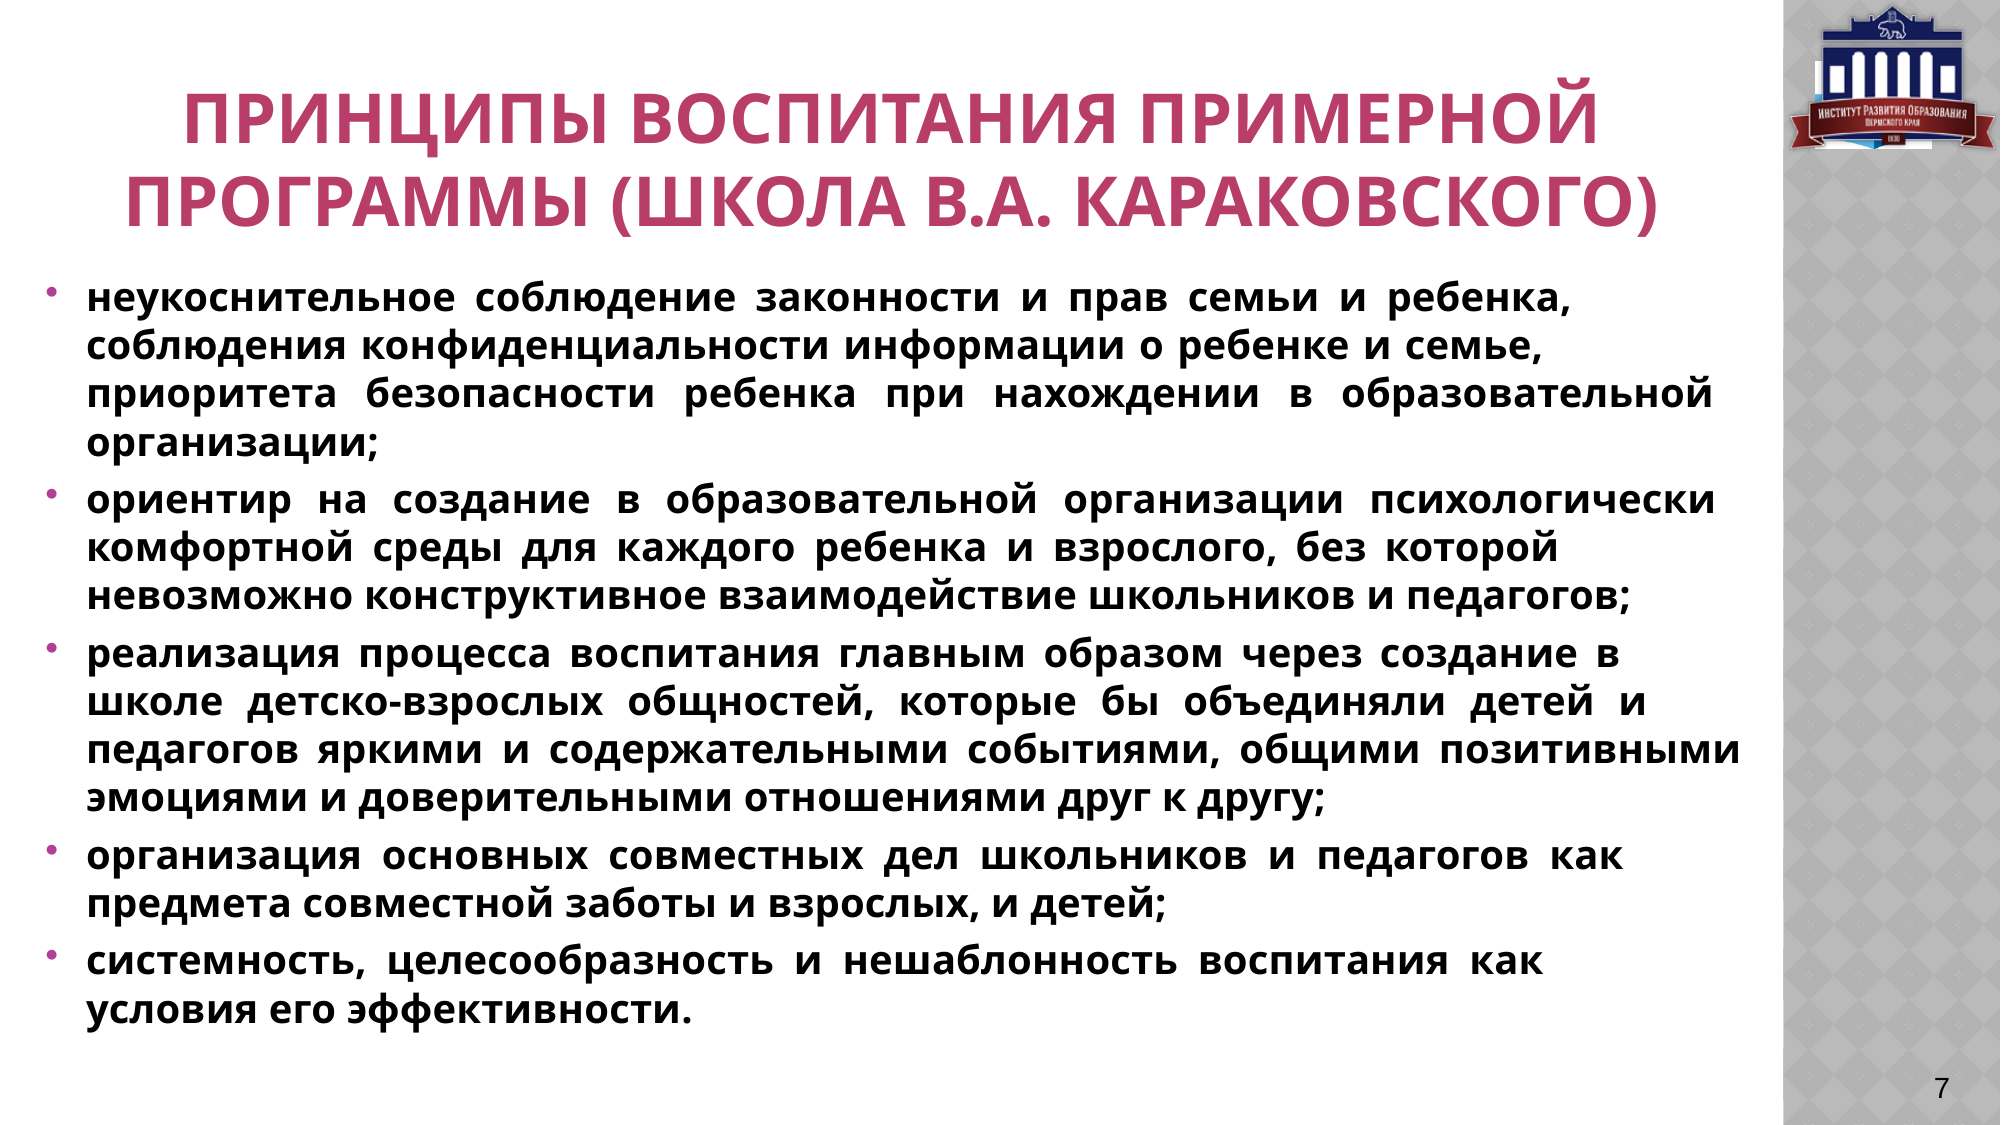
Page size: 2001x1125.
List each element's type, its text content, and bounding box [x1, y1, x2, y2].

title Принципы воспитания примерной программы (школа В.А. караковского) [99, 52, 1684, 240]
list неукоснительное соблюдение законности и прав семьи и ребенка, соблюдения конфиденциальности информации о ребенке и семье, приоритета безопасности ребенка при нахождении в образовательной организации; ориентир на создание в образовательной организации психологически комфортной среды для каждого ребенка и взрослого, без которой невозможно конструктивное взаимодействие школьников и педагогов; реализация процесса воспитания главным образом через создание в школе детско-взрослых общностей, которые бы объединяли детей и педагогов яркими и содержательными событиями, общими позитивными эмоциями и доверительными отношениями друг к другу; организация основных совместных дел школьников и педагогов как предмета совместной заботы и взрослых, и детей; системность, целесообразность и нешаблонность воспитания как условия его эффективности. [32, 264, 1760, 1059]
picture [1784, 0, 2000, 155]
